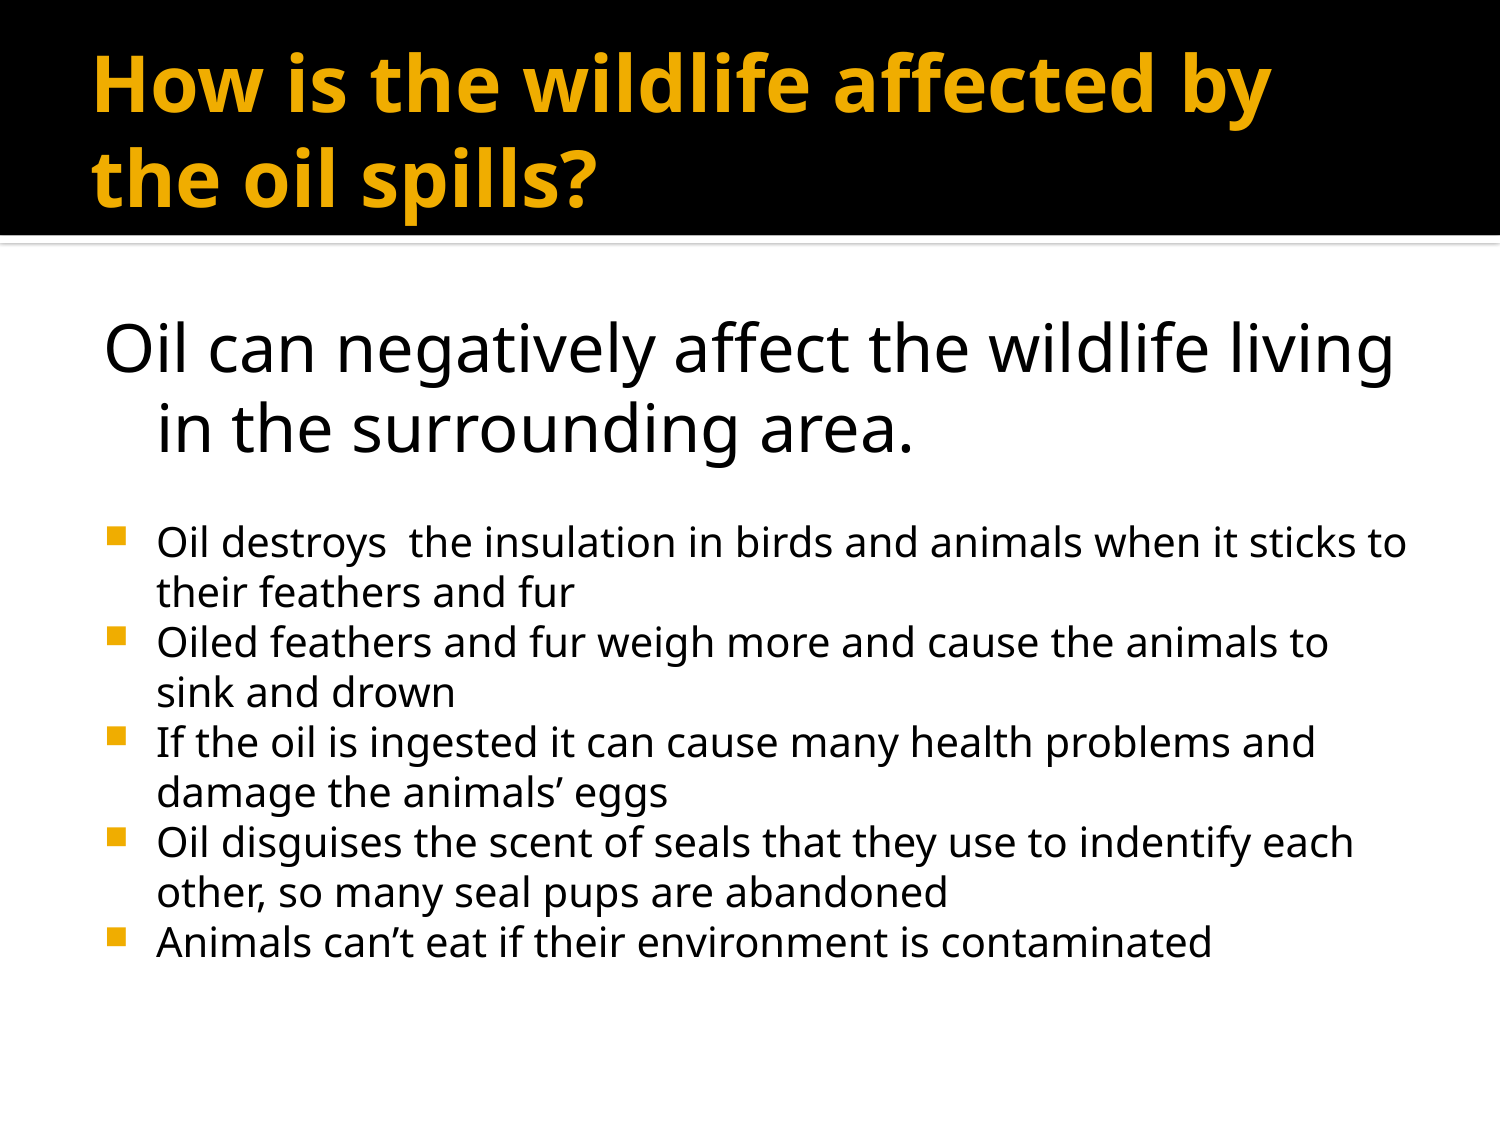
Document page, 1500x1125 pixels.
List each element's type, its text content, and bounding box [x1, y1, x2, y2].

list Oil can negatively affect the wildlife living in the surrounding area. Oil destroys the insulation in birds and animals when it sticks to their feathers and fur Oiled feathers and fur weigh more and cause the animals to sink and drown If the oil is ingested it can cause many health problems and damage the animals’ eggs Oil disguises the scent of seals that they use to indentify each other, so many seal pups are abandoned Animals can’t eat if their environment is contaminated [75, 291, 1425, 1050]
title How is the wildlife affected by the oil spills? [75, 25, 1425, 231]
